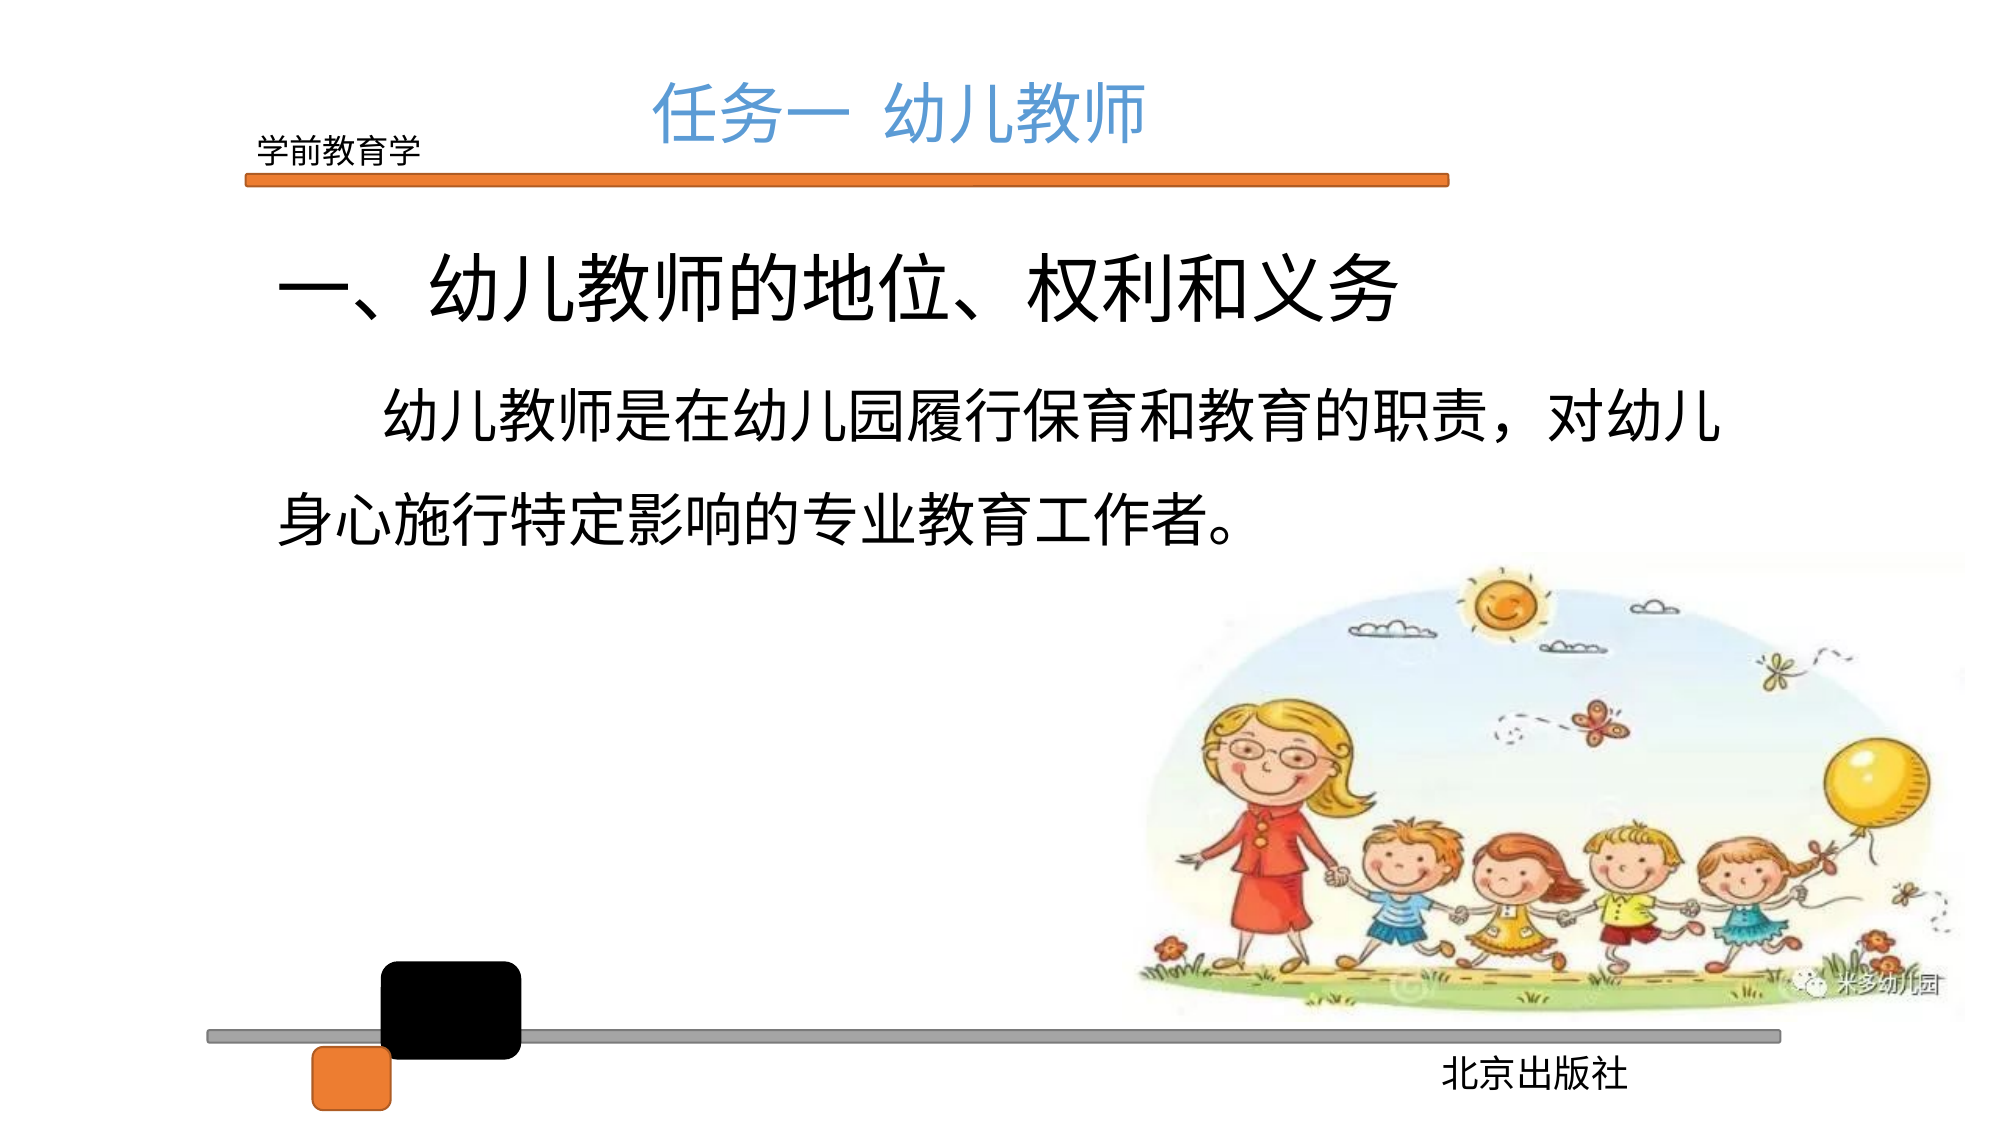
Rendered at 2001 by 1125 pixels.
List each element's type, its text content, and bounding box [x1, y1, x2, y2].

picture [1122, 552, 1965, 1022]
text_box 任务一 幼儿教师 [636, 64, 1164, 160]
text_box 一、幼儿教师的地位、权利和义务 幼儿教师是在幼儿园履行保育和教育的职责，对幼儿身心施行特定影响的专业教育工作者。 [262, 233, 1740, 561]
